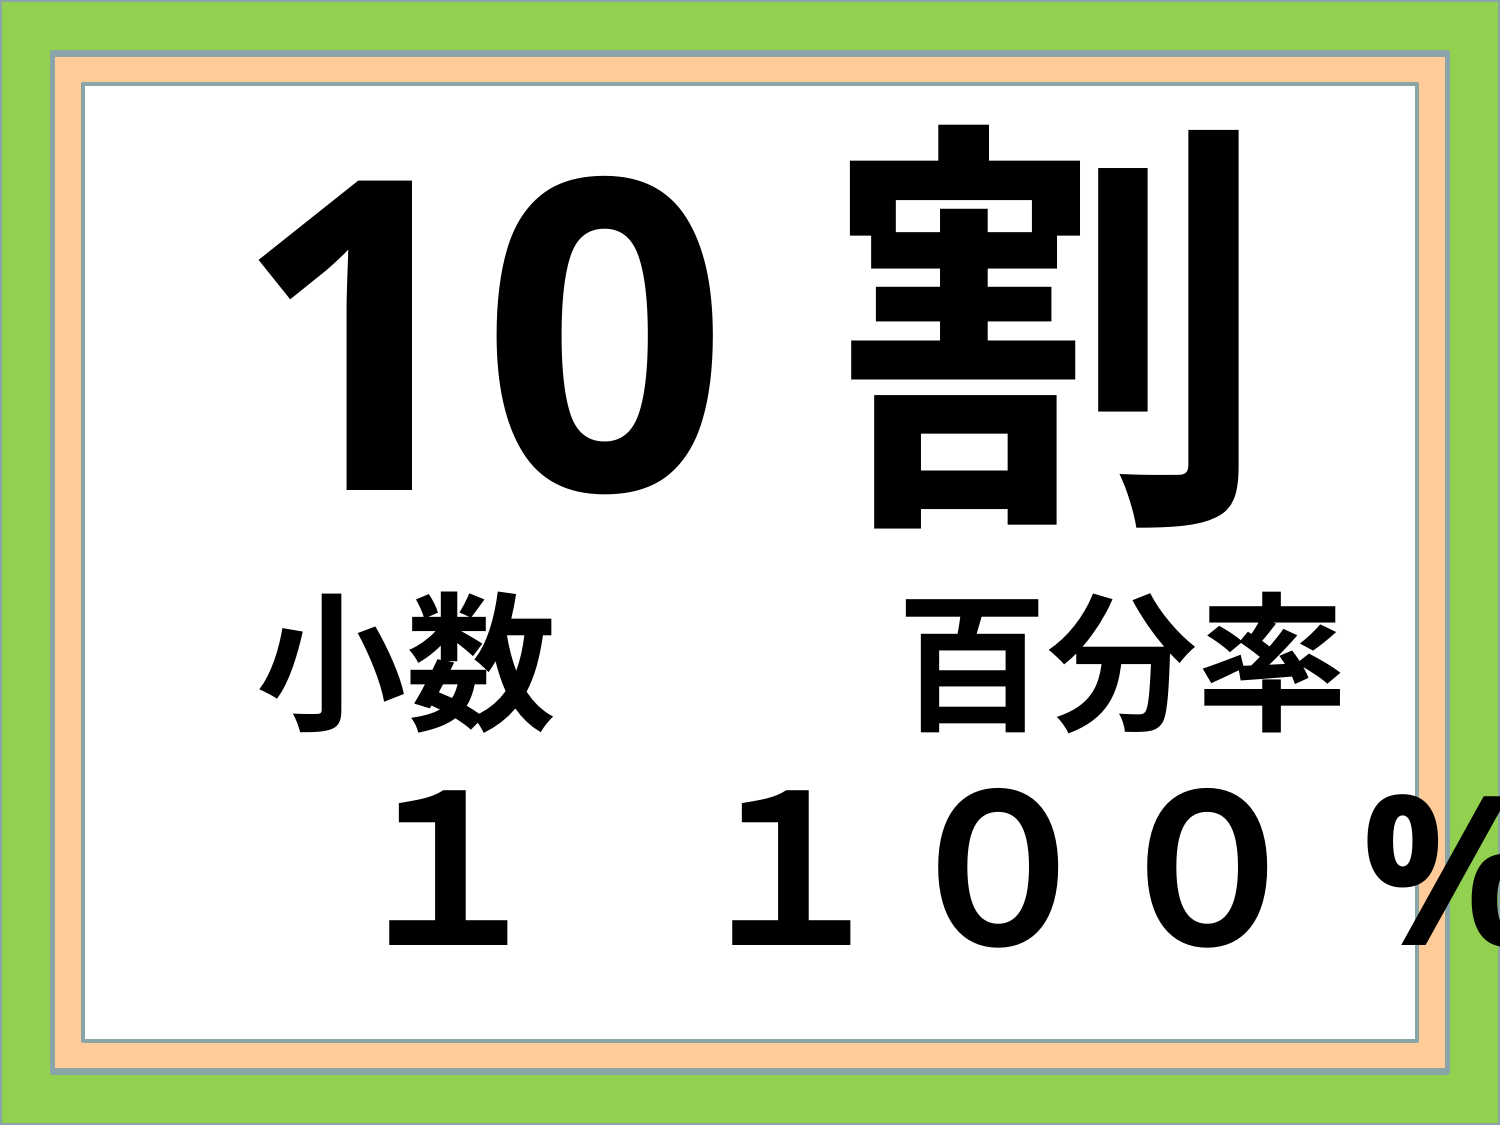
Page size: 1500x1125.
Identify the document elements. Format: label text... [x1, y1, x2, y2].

text_box １ [146, 716, 750, 994]
text_box １００% [816, 716, 1420, 994]
text_box 百分率 [882, 573, 1485, 757]
text_box 10割 [177, 89, 1323, 546]
text_box 小数 [146, 573, 667, 757]
